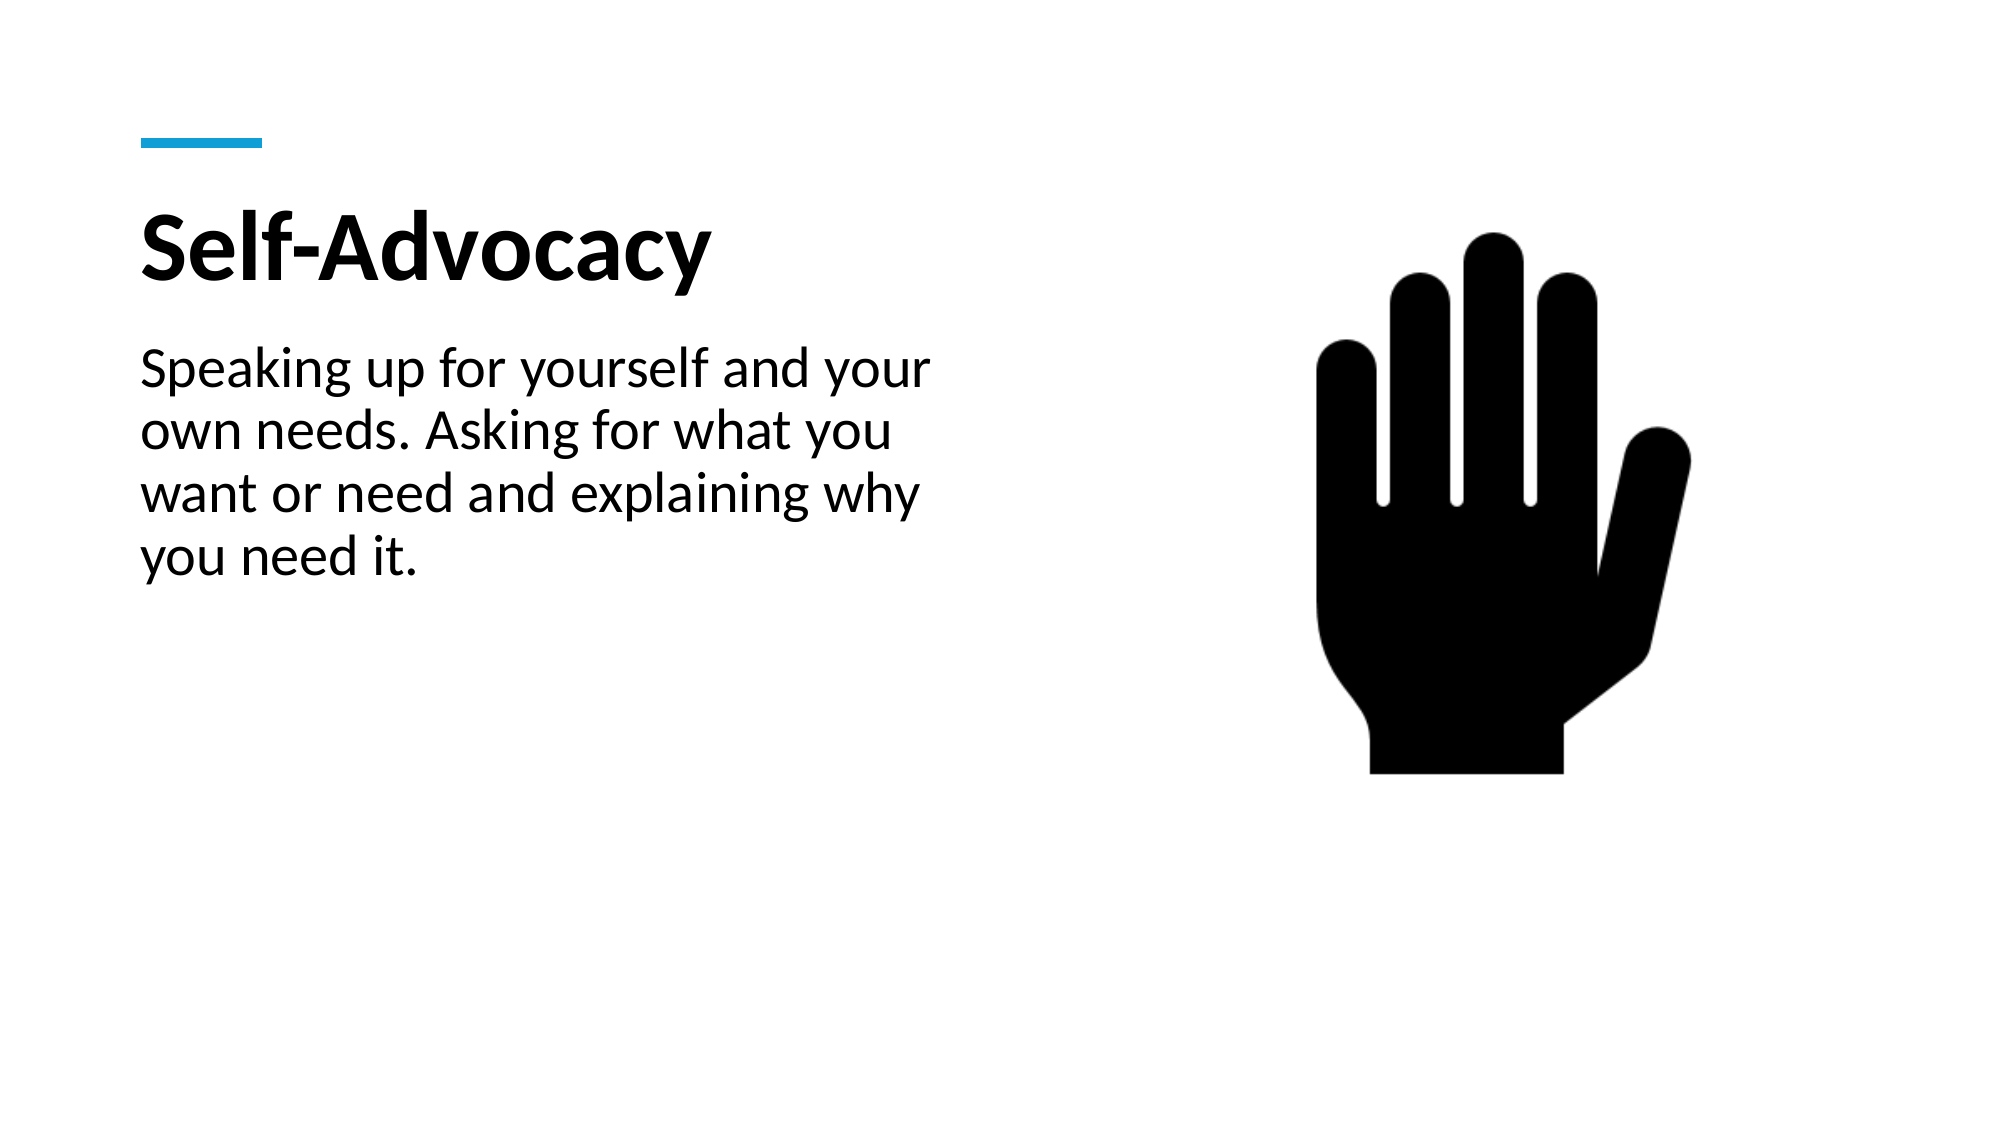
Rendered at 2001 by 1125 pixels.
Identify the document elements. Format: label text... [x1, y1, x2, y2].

picture [1183, 186, 1825, 828]
list Speaking up for yourself and your own needs. Asking for what you want or need and explaining why you need it. [124, 329, 1029, 1091]
title Self-Advocacy [124, 186, 1183, 330]
